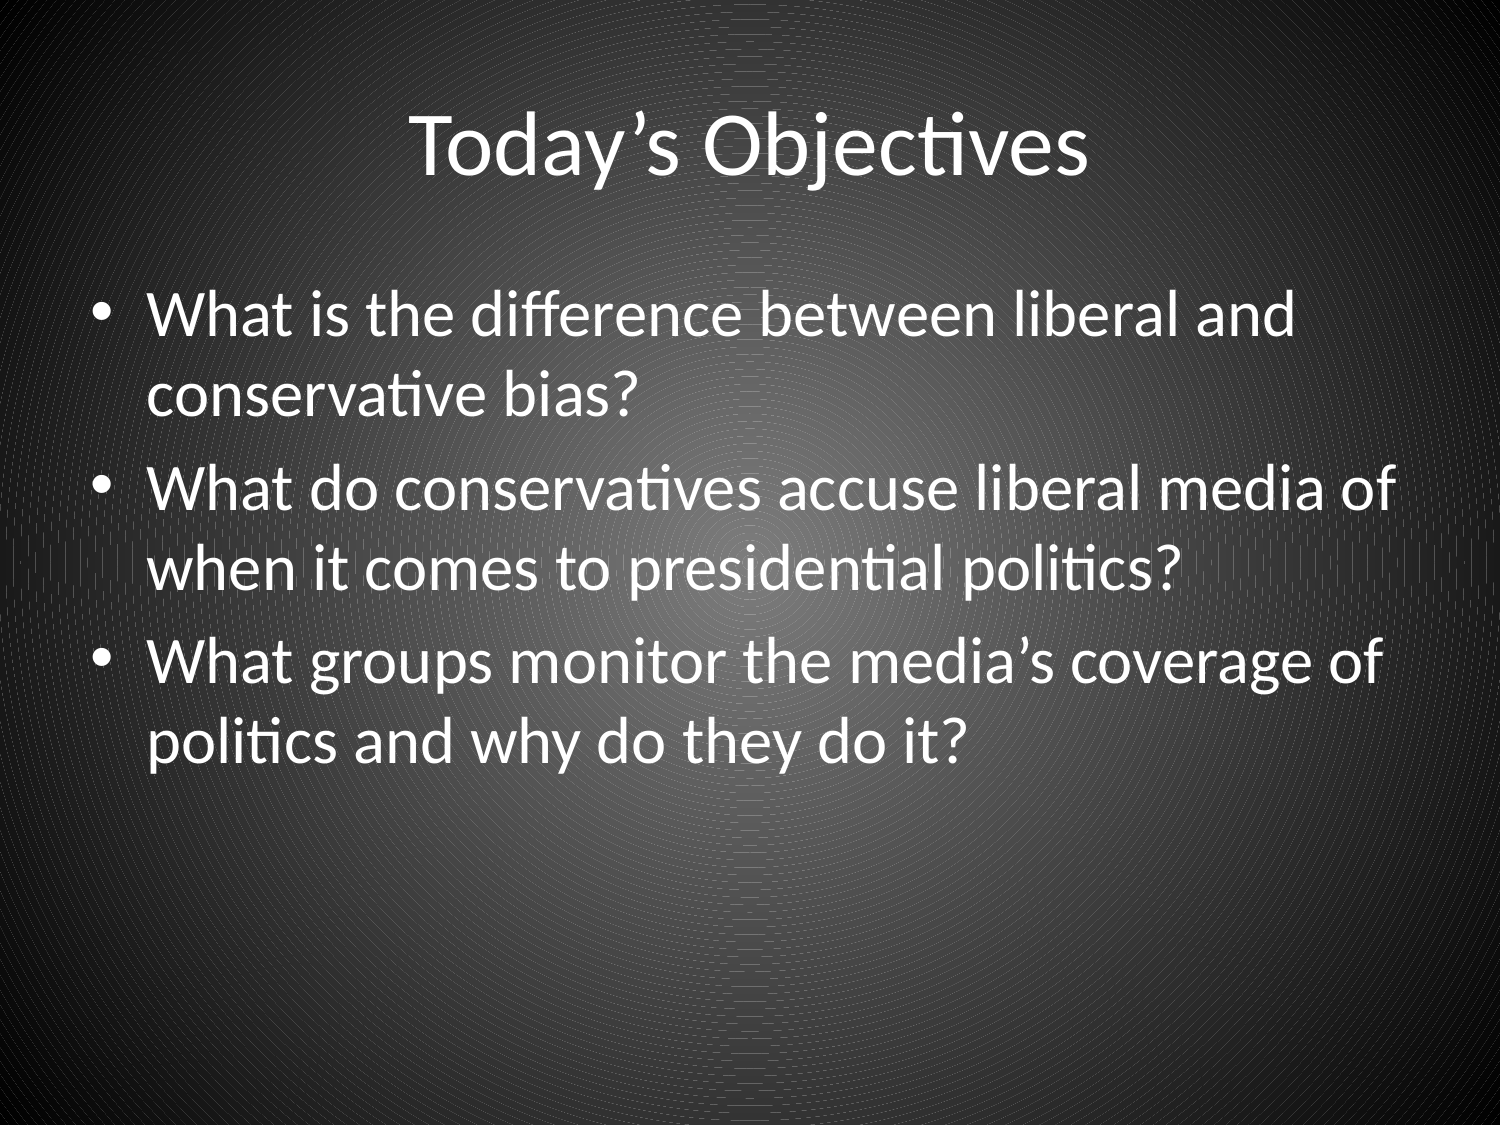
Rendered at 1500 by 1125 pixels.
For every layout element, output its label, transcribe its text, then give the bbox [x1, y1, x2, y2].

list What is the difference between liberal and conservative bias? What do conservatives accuse liberal media of when it comes to presidential politics? What groups monitor the media’s coverage of politics and why do they do it? [75, 262, 1425, 1005]
title Today’s Objectives [75, 45, 1425, 233]
